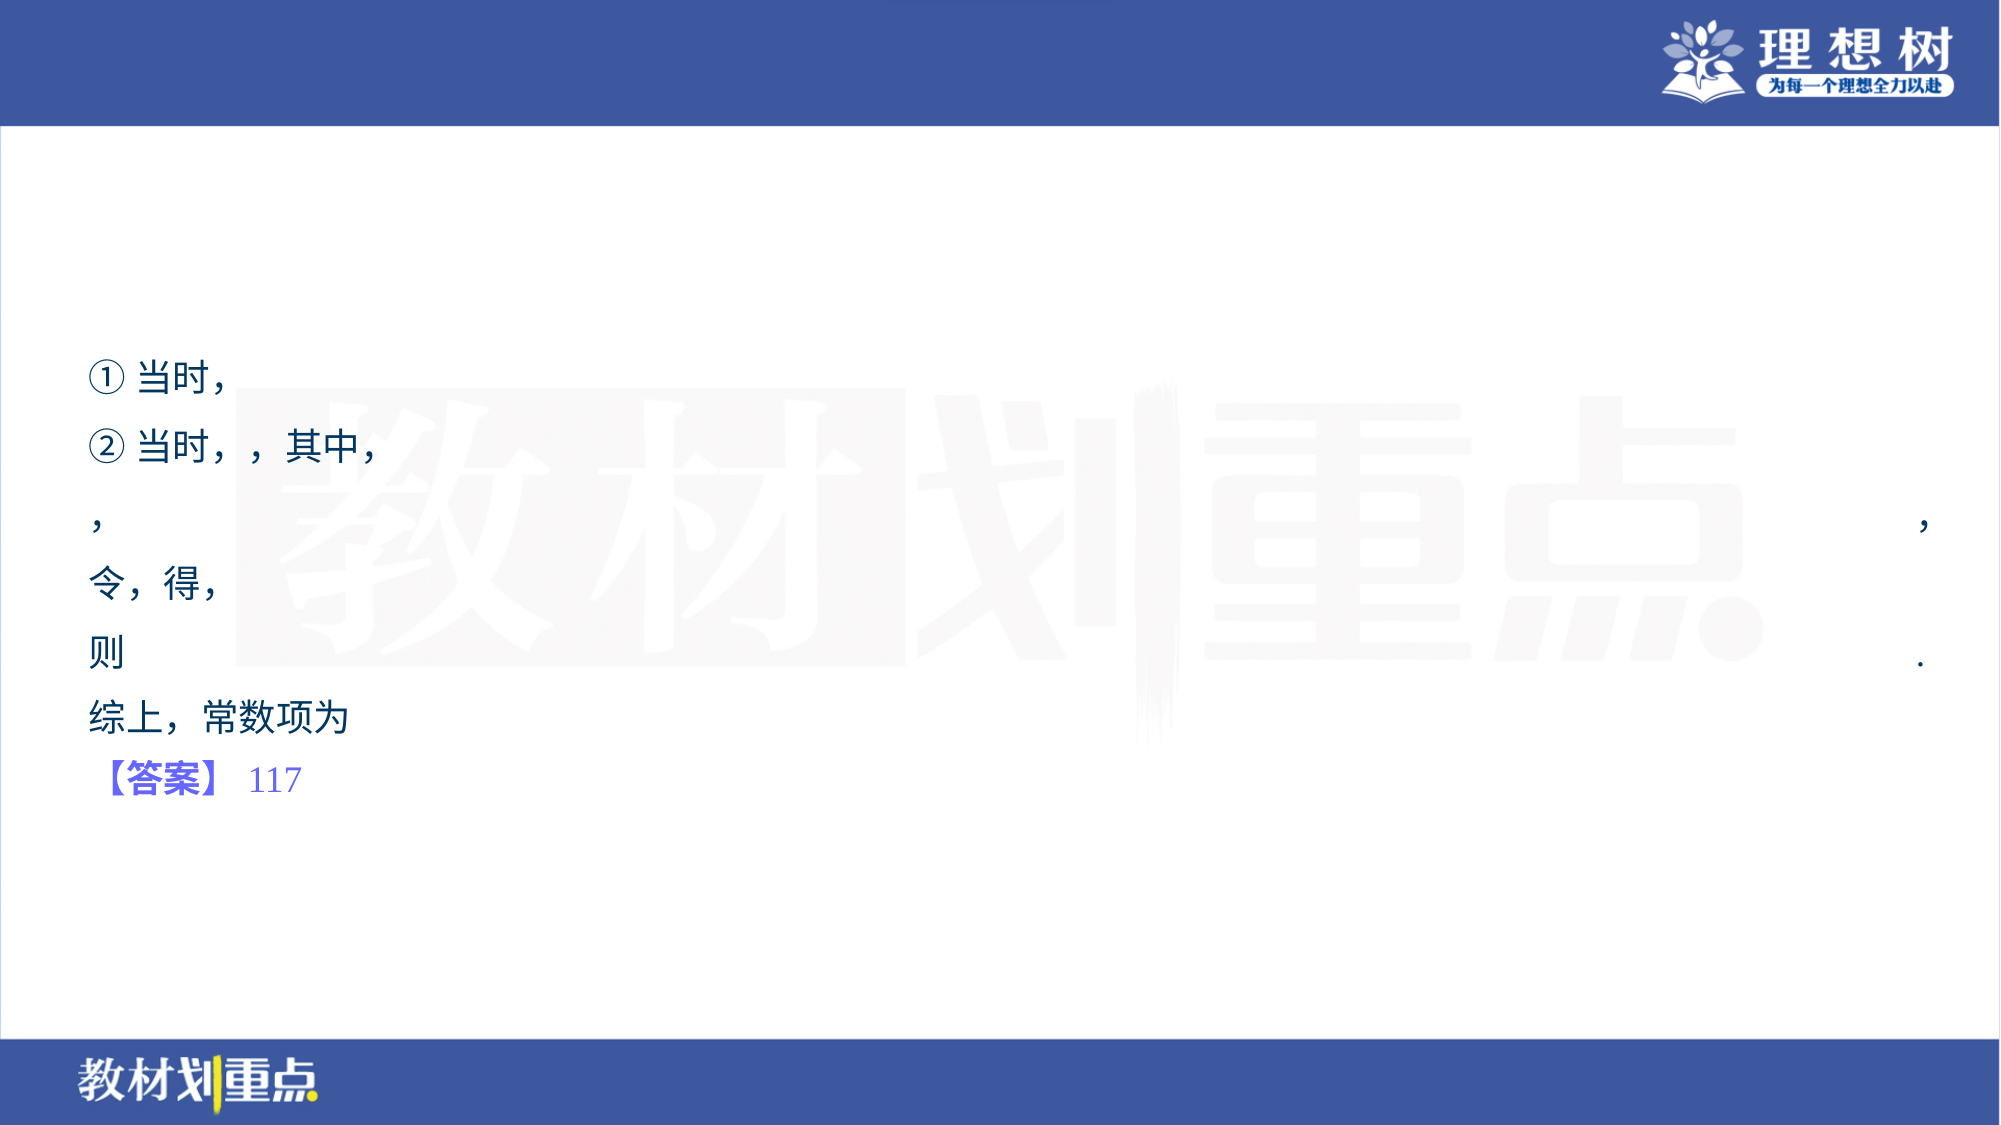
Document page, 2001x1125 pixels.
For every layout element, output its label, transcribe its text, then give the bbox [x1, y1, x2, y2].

picture [0, 0, 2000, 1125]
text_box 【答案】117 [88, 733, 1911, 793]
